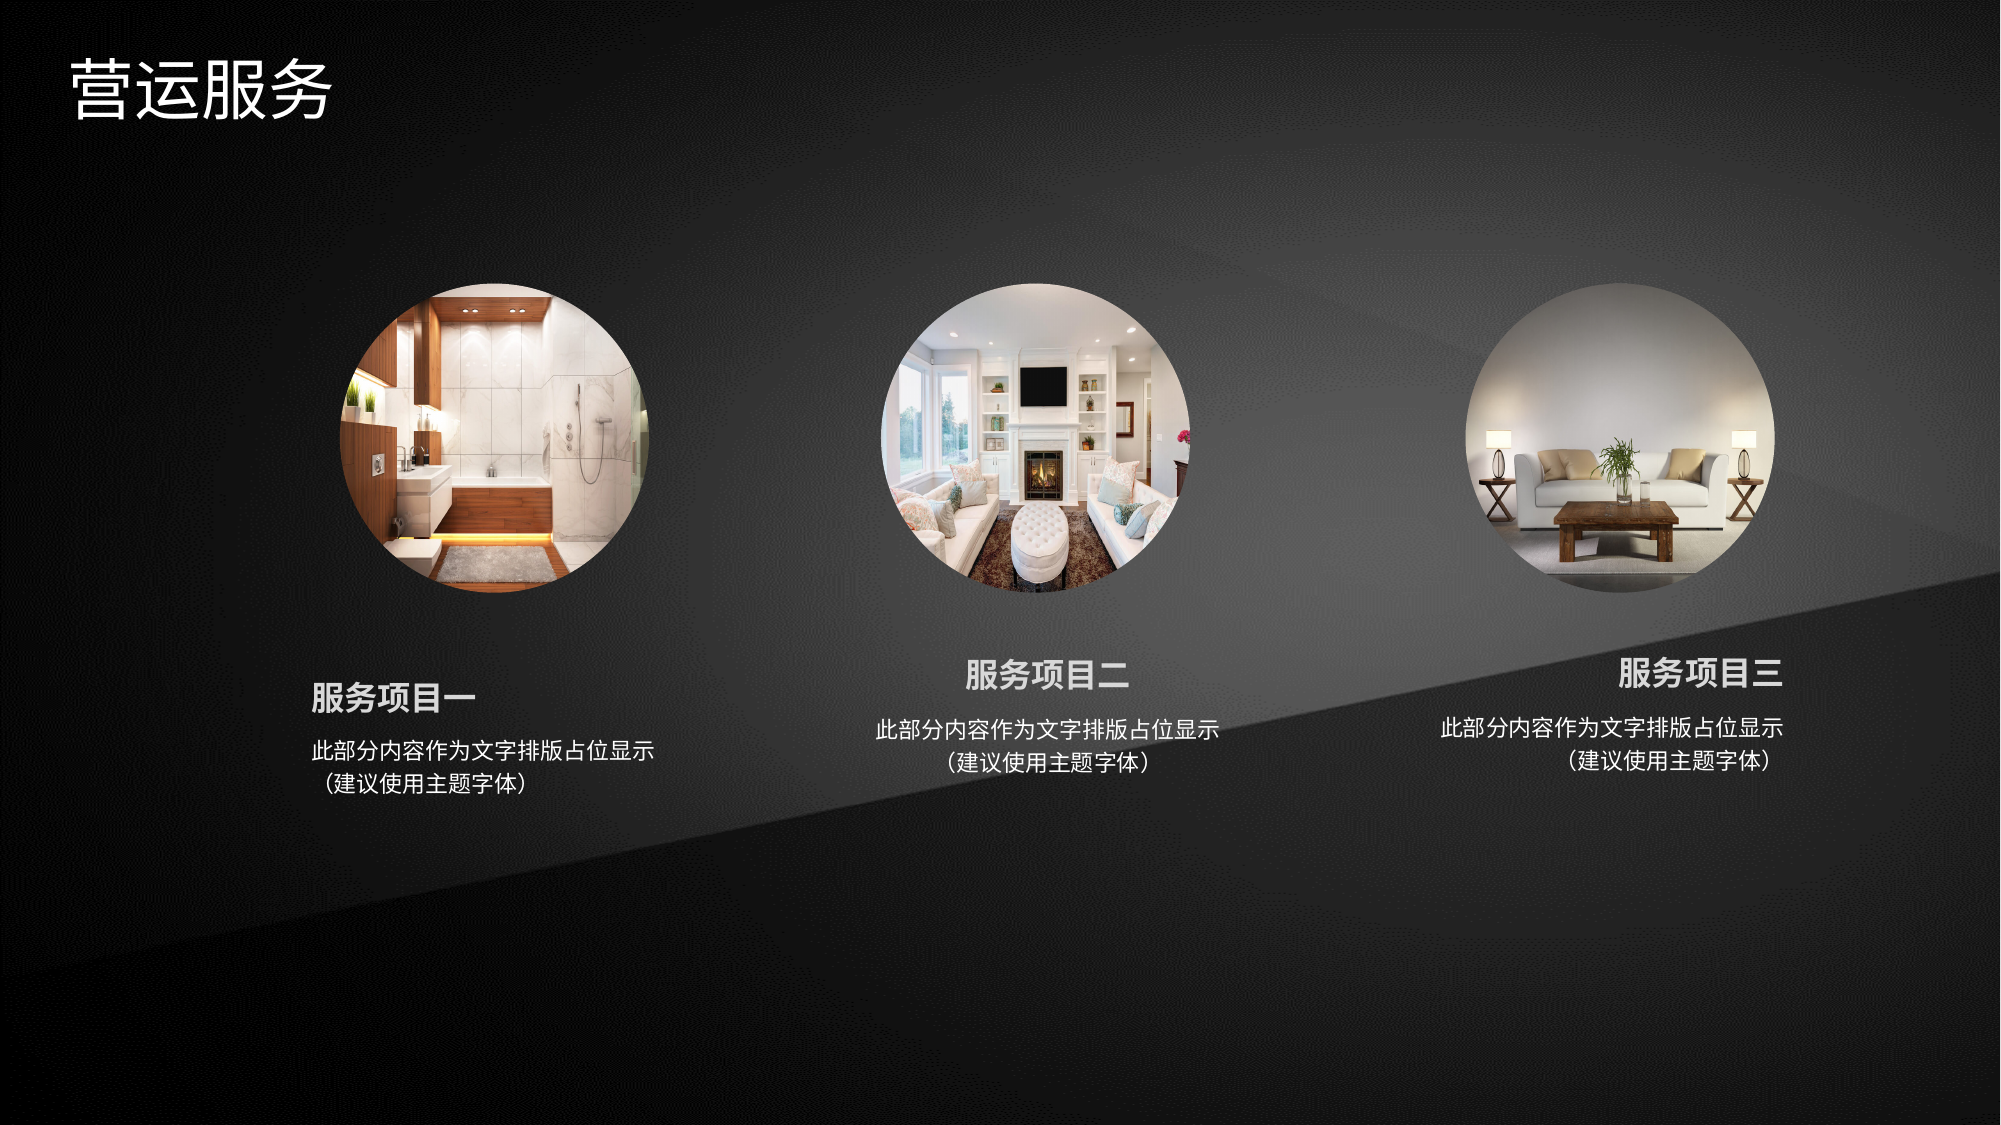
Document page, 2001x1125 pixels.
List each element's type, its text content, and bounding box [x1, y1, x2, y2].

text_box [1464, 282, 1776, 594]
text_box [296, 662, 760, 866]
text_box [816, 638, 1280, 845]
text_box 营运服务 [46, 40, 357, 136]
text_box [338, 282, 651, 594]
text_box [879, 282, 1192, 594]
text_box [1336, 637, 1800, 843]
picture [0, 0, 2001, 1125]
